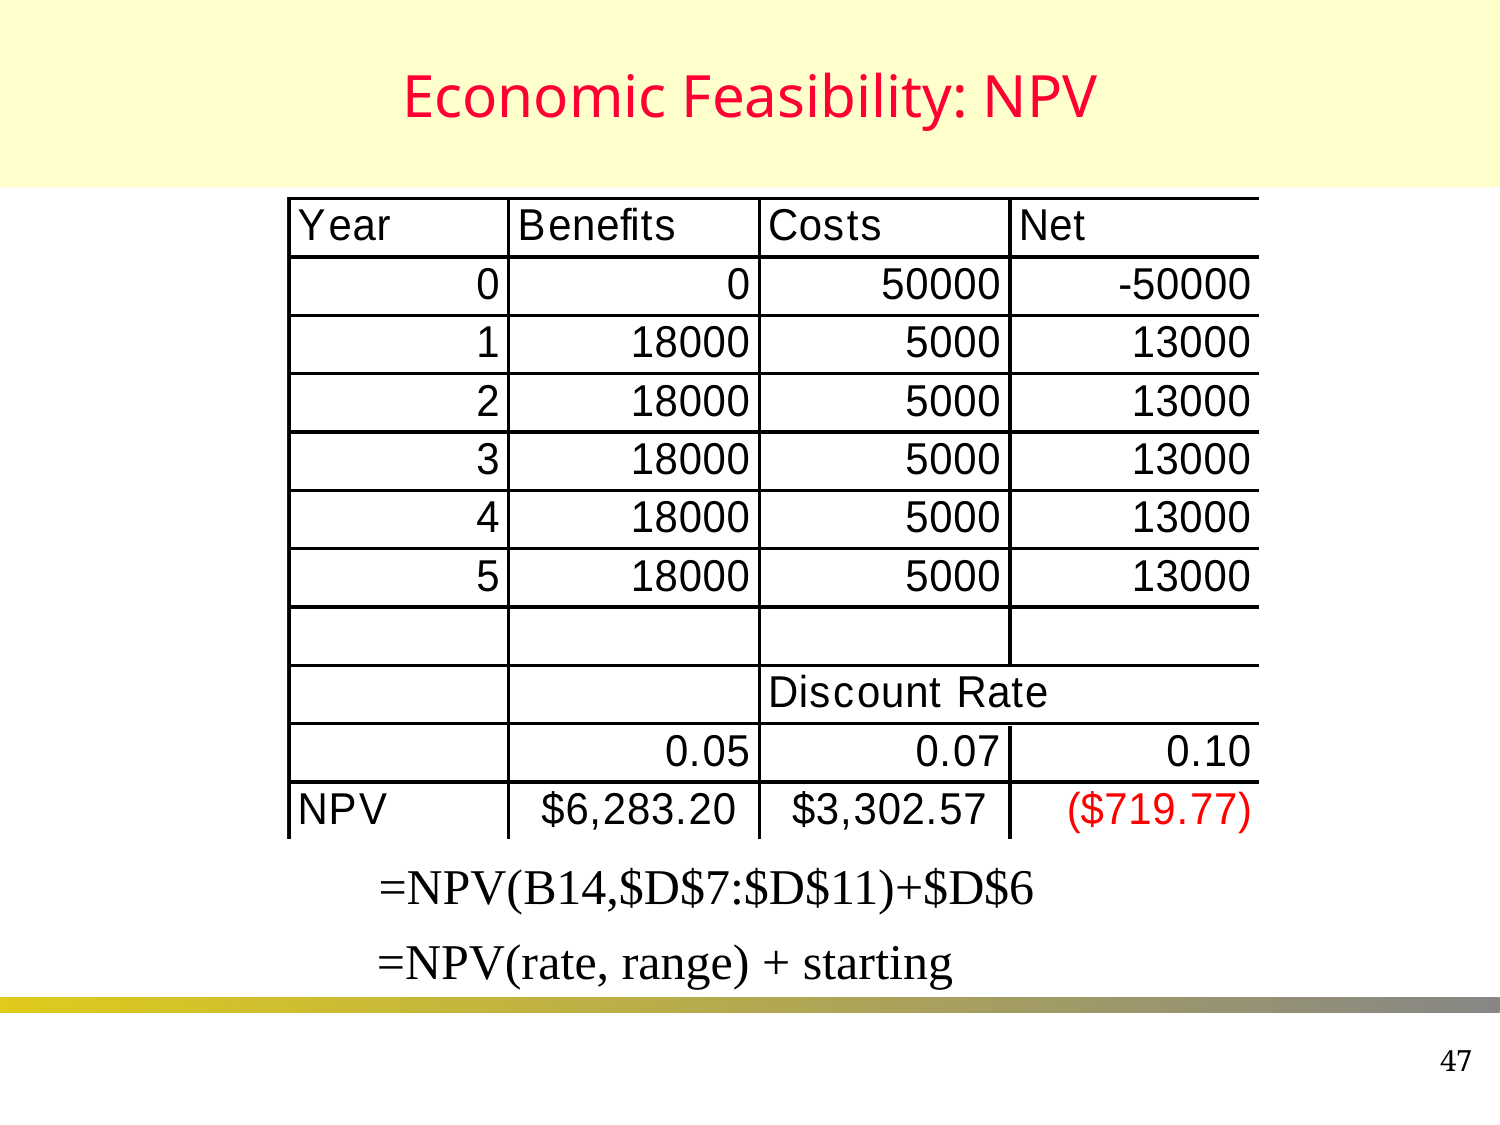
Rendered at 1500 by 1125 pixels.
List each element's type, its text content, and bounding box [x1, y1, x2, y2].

text_box =NPV(rate, range) + starting [362, 922, 969, 997]
text_box =NPV(B14,$D$7:$D$11)+$D$6 [363, 851, 1050, 922]
slide_number 47 [1174, 1024, 1488, 1101]
title Economic Feasibility: NPV [0, 0, 1500, 188]
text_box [287, 196, 1263, 843]
